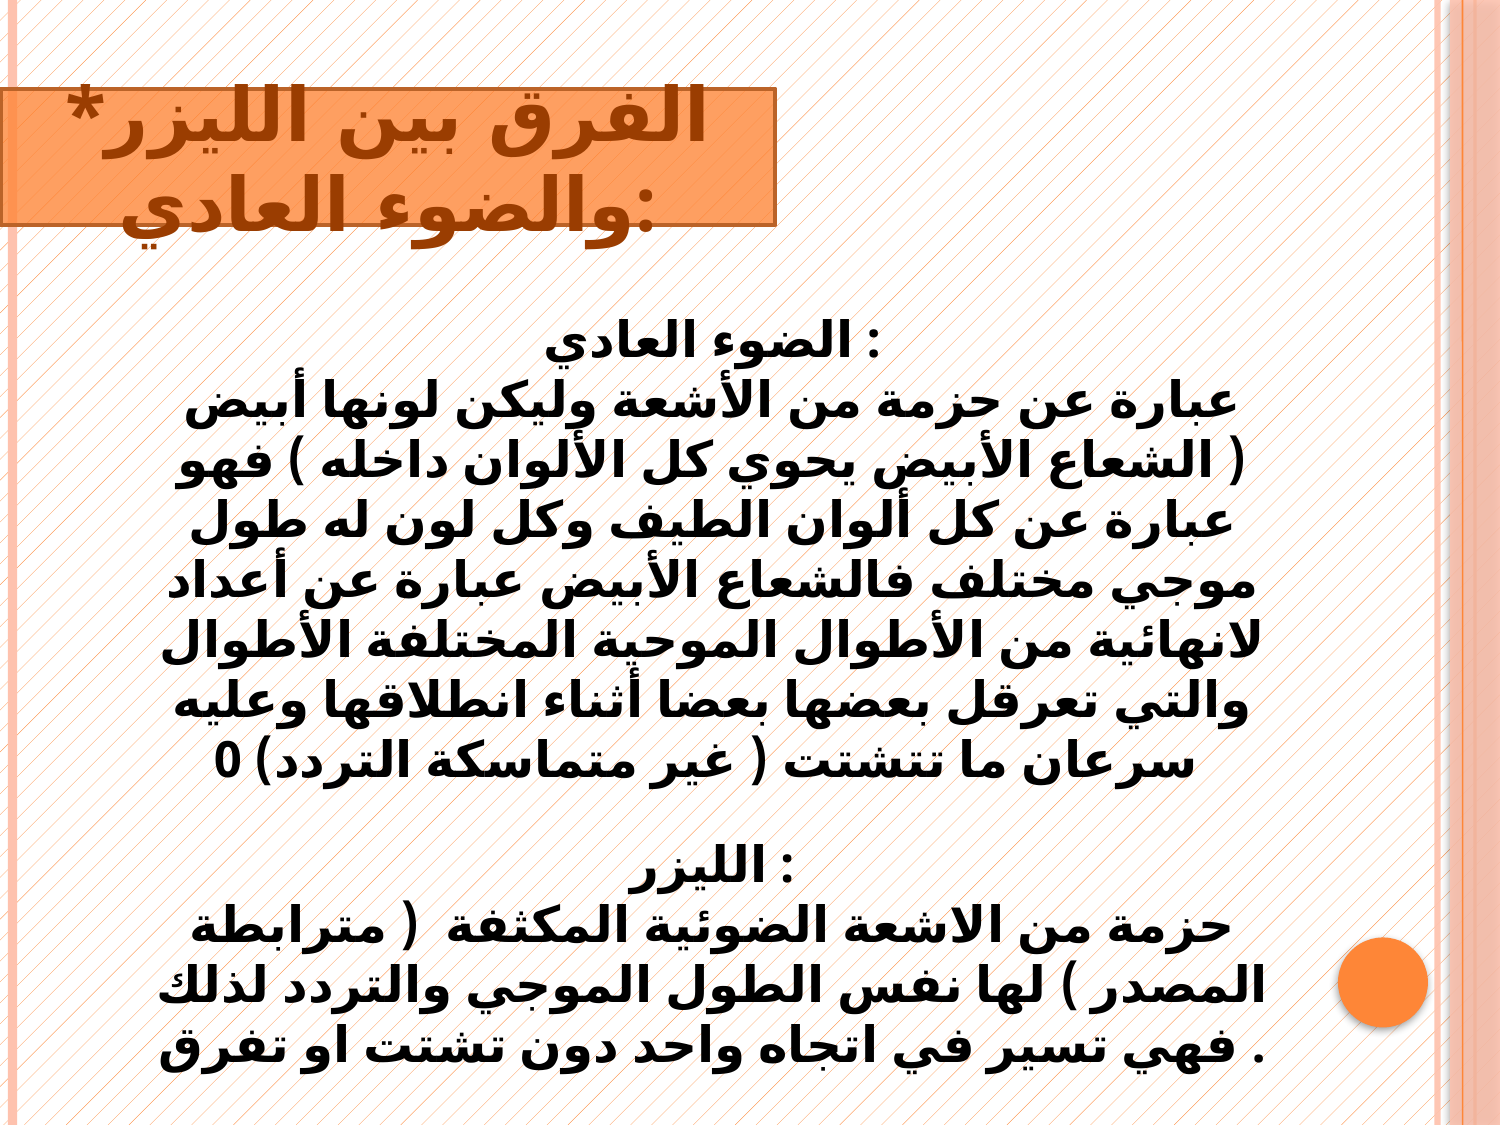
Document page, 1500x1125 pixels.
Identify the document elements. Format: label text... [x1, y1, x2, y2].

text_box الضوء العادي : عبارة عن حزمة من الأشعة وليكن لونها أبيض ( الشعاع الأبيض يحوي كل الألوان داخله ) فهو عبارة عن كل ألوان الطيف وكل لون له طول موجي مختلف فالشعاع الأبيض عبارة عن أعداد لانهائية من الأطوال الموحية المختلفة الأطوال والتي تعرقل بعضها بعضا أثناء انطلاقها وعليه سرعان ما تتشتت ( غير متماسكة التردد) 0 الليزر : حزمة من الاشعة الضوئية المكثفة ( مترابطة المصدر ) لها نفس الطول الموجي والتردد لذلك فهي تسير في اتجاه واحد دون تشتت او تفرق . [137, 299, 1288, 1080]
text_box *الفرق بين الليزر والضوء العادي: [0, 87, 777, 227]
